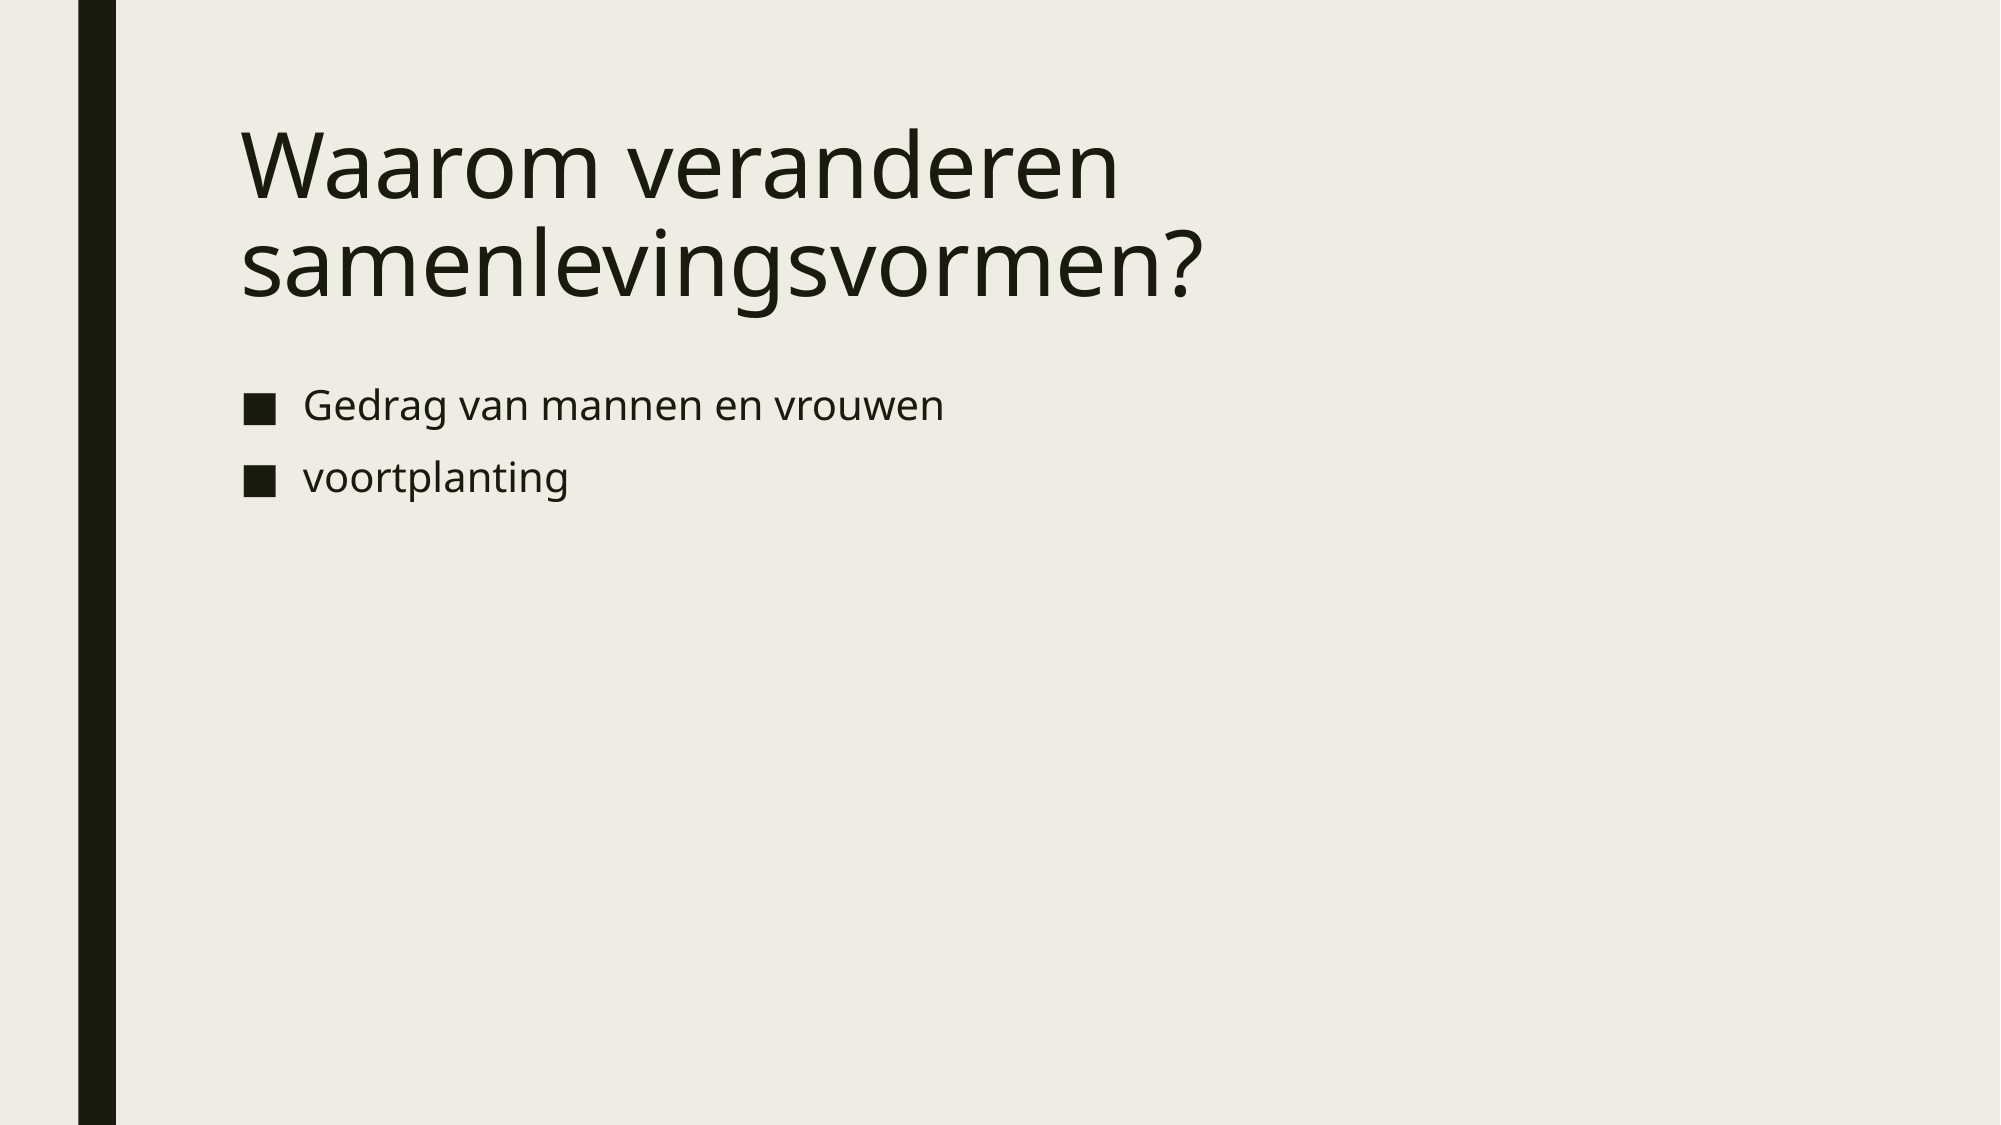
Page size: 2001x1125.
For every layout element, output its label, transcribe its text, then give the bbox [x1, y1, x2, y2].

title Waarom veranderen samenlevingsvormen? [225, 112, 1800, 357]
list Gedrag van mannen en vrouwen voortplanting [225, 375, 1800, 963]
